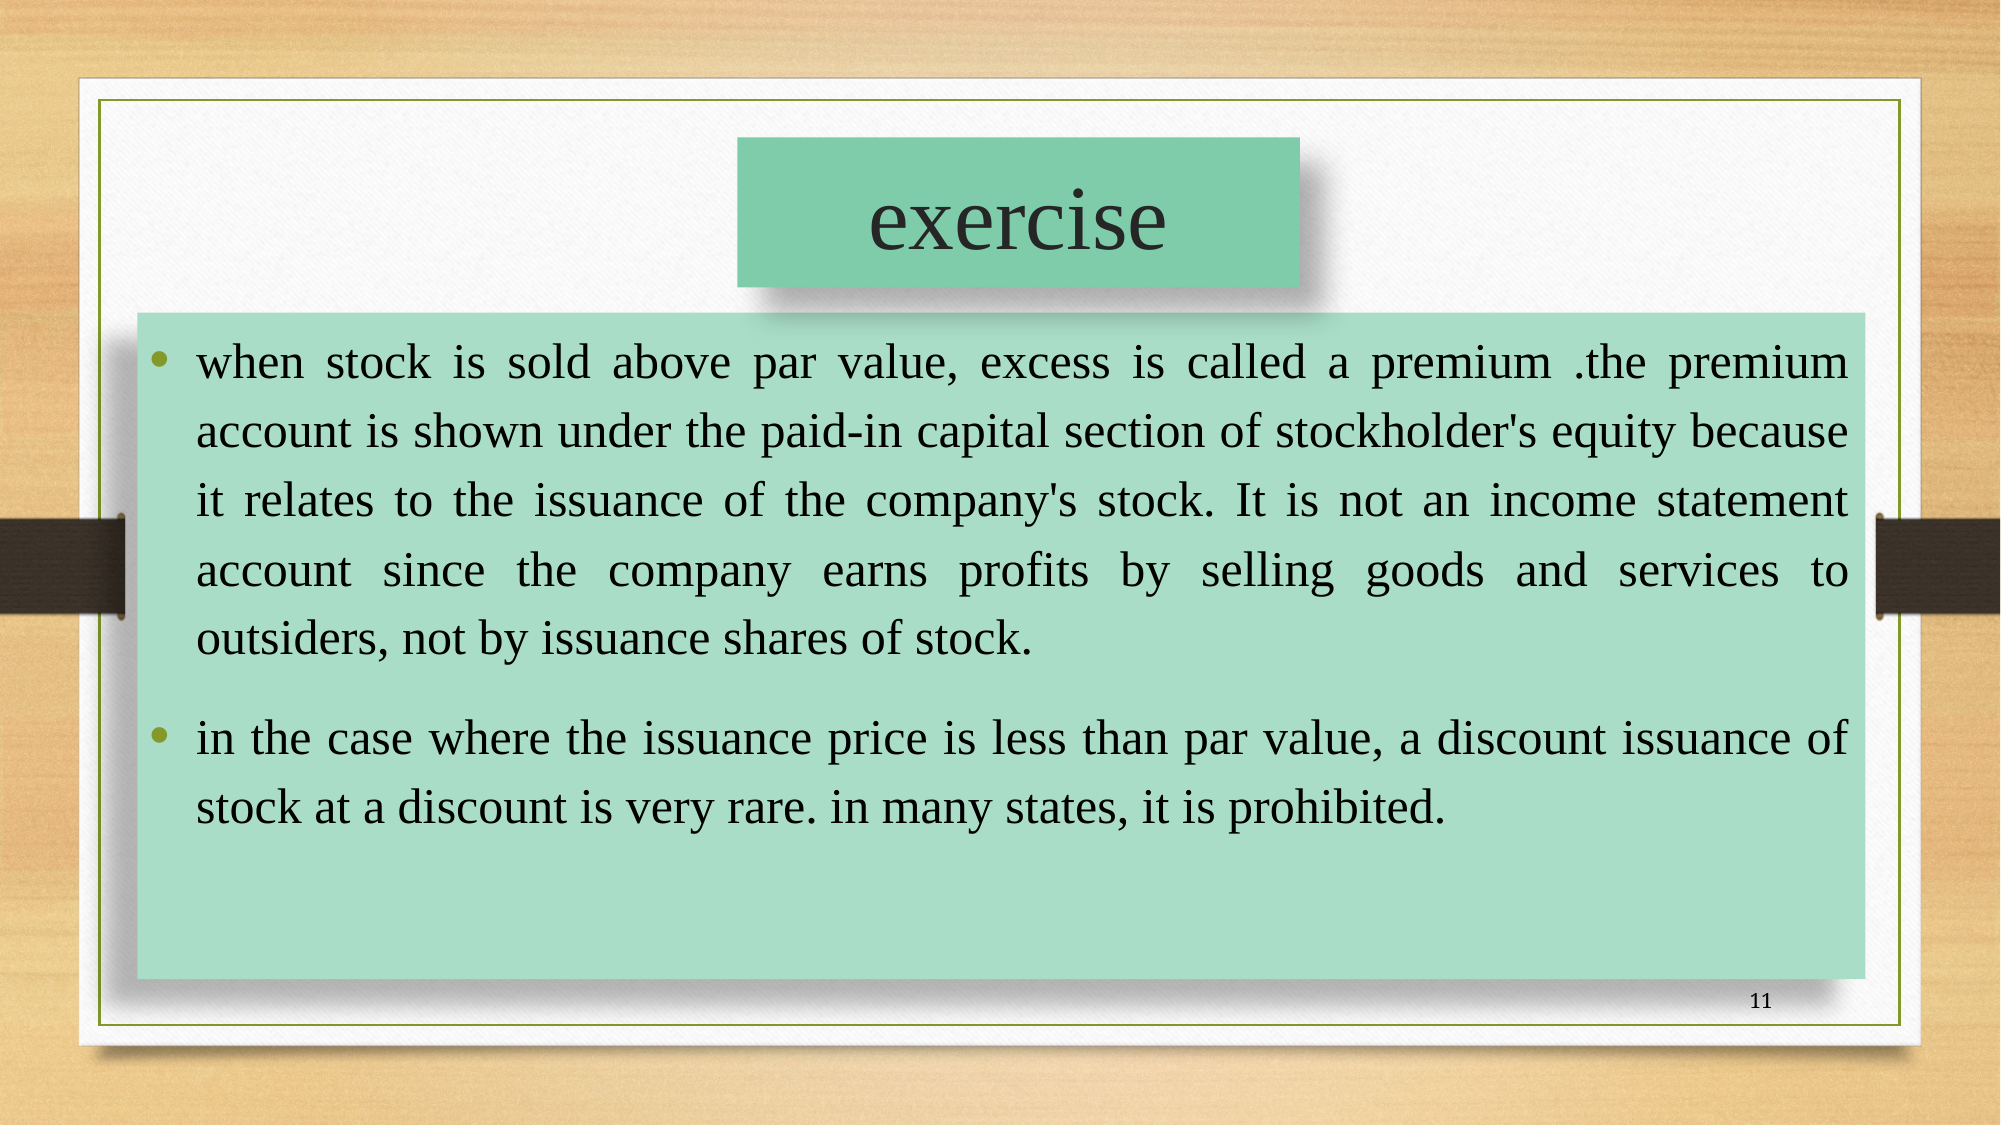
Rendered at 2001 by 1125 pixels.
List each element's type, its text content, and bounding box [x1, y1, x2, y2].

list when stock is sold above par value, excess is called a premium .the premium account is shown under the paid-in capital section of stockholder's equity because it relates to the issuance of the company's stock. It is not an income statement account since the company earns profits by selling goods and services to outsiders, not by issuance shares of stock. in the case where the issuance price is less than par value, a discount issuance of stock at a discount is very rare. in many states, it is prohibited. [137, 312, 1866, 980]
title exercise [737, 137, 1301, 288]
picture [0, 0, 2001, 1125]
slide_number 11 [1698, 1021, 1788, 1025]
